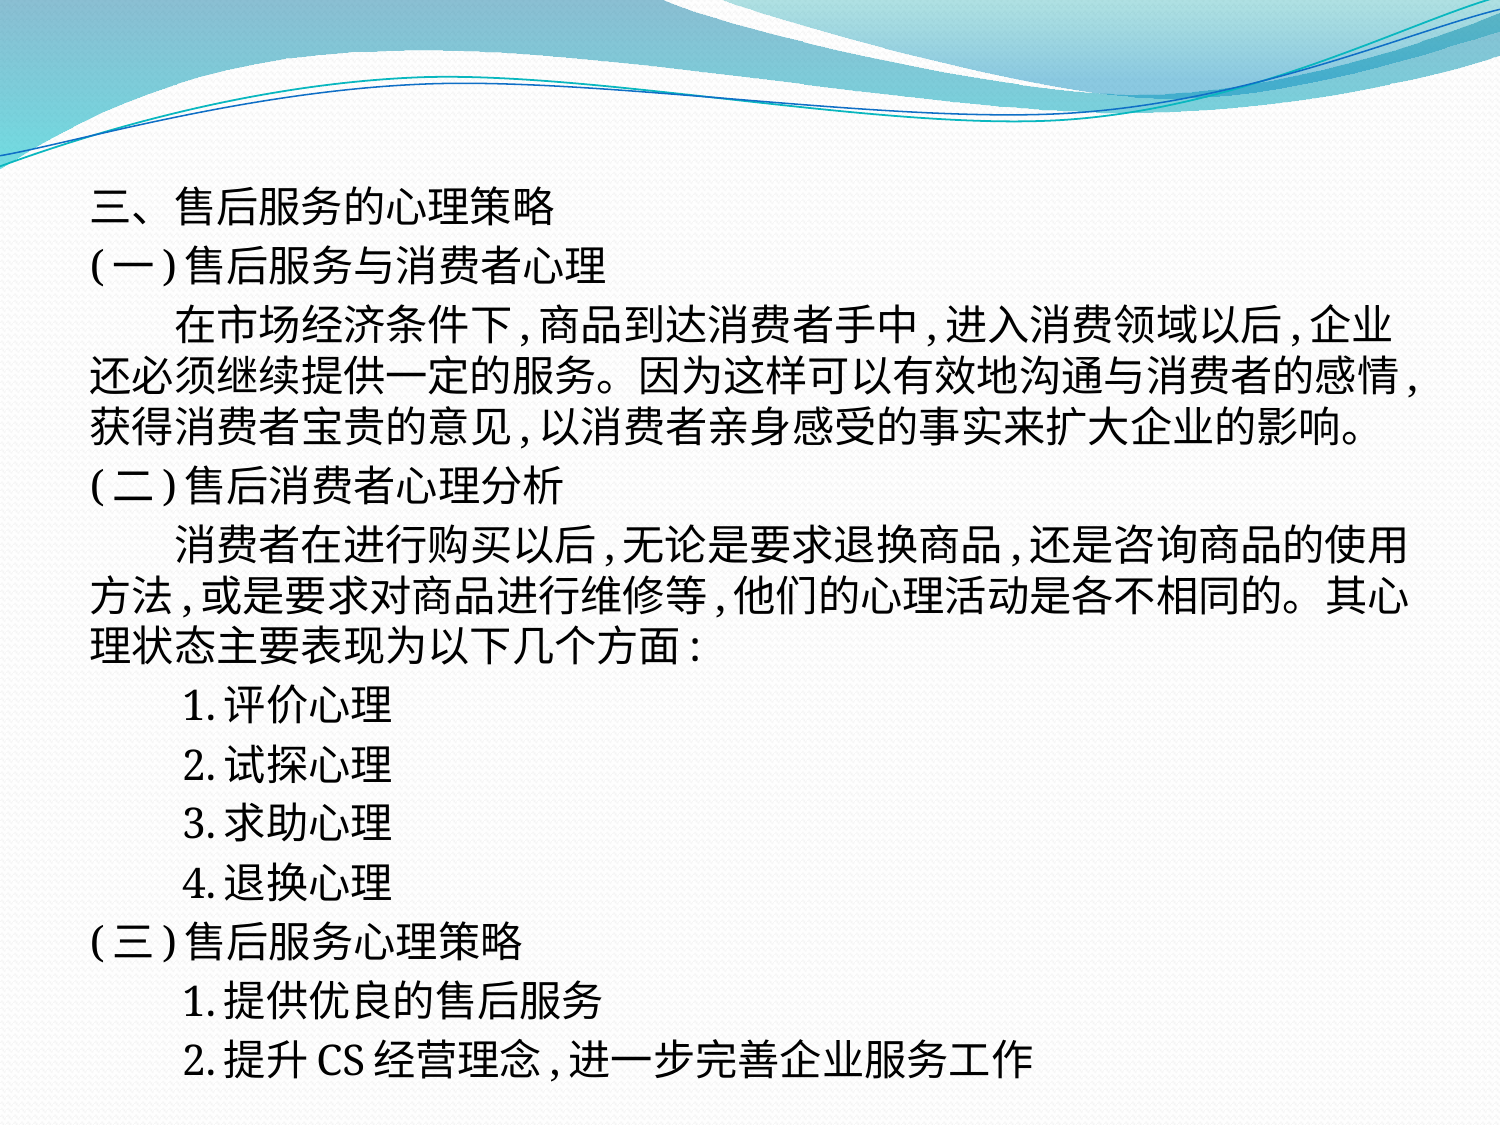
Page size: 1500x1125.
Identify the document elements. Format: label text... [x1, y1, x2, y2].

list 三、售后服务的心理策略 (一)售后服务与消费者心理 在市场经济条件下,商品到达消费者手中,进入消费领域以后,企业还必须继续提供一定的服务。因为这样可以有效地沟通与消费者的感情,获得消费者宝贵的意见,以消费者亲身感受的事实来扩大企业的影响。 (二)售后消费者心理分析 消费者在进行购买以后,无论是要求退换商品,还是咨询商品的使用方法,或是要求对商品进行维修等,他们的心理活动是各不相同的。其心理状态主要表现为以下几个方面: 1.评价心理 2.试探心理 3.求助心理 4.退换心理 (三)售后服务心理策略 1.提供优良的售后服务 2.提升CS经营理念,进一步完善企业服务工作 [75, 172, 1425, 1125]
